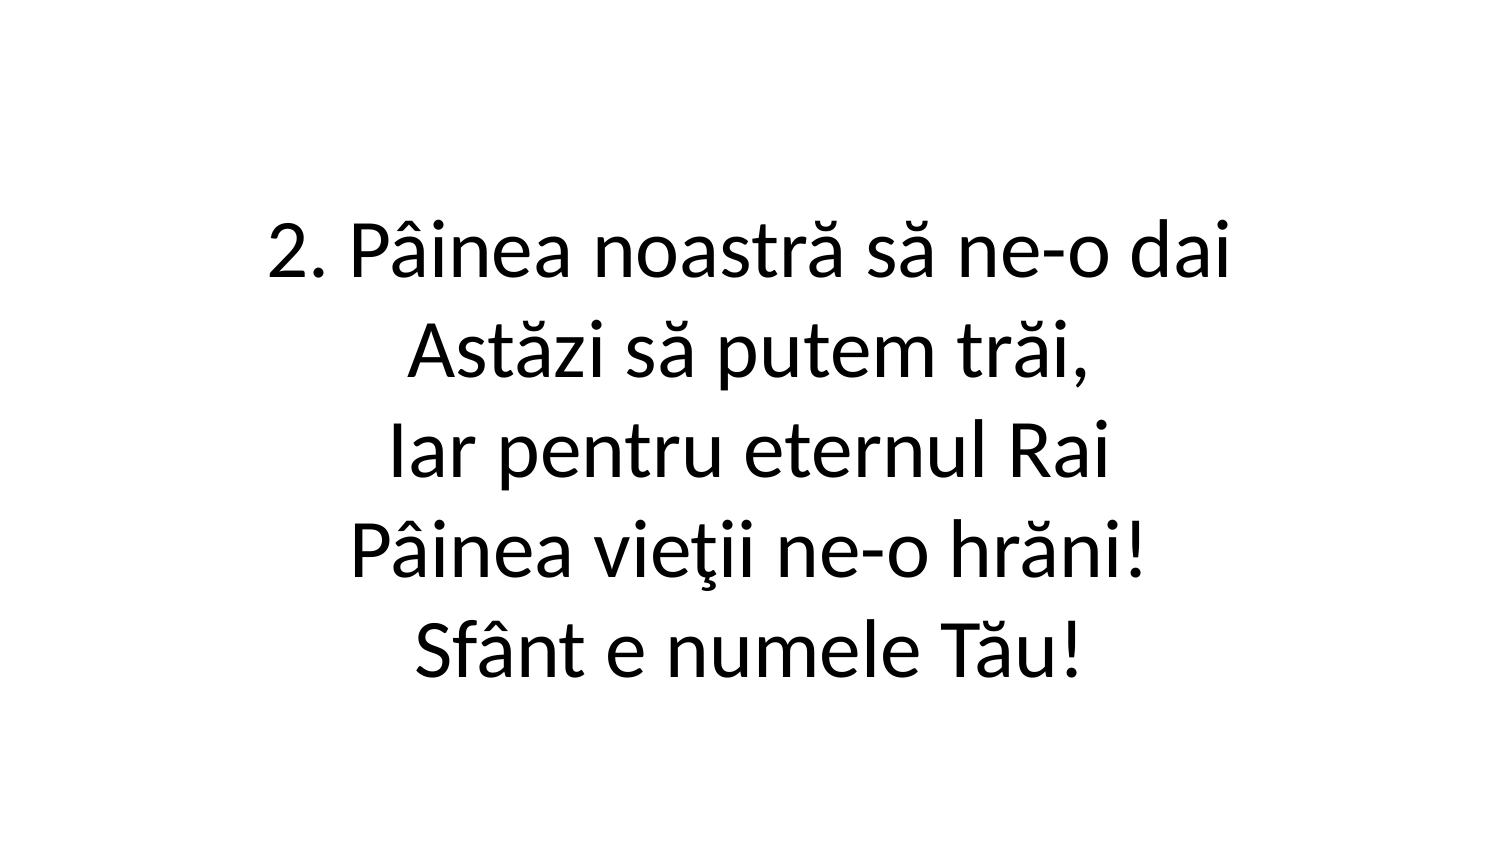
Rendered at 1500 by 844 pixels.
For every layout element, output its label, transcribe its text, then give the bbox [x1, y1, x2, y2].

text_box 2. Pâinea noastră să ne-o dai Astăzi să putem trăi, Iar pentru eternul Rai Pâinea vieţii ne-o hrăni! Sfânt e numele Tău! [251, 142, 1249, 702]
